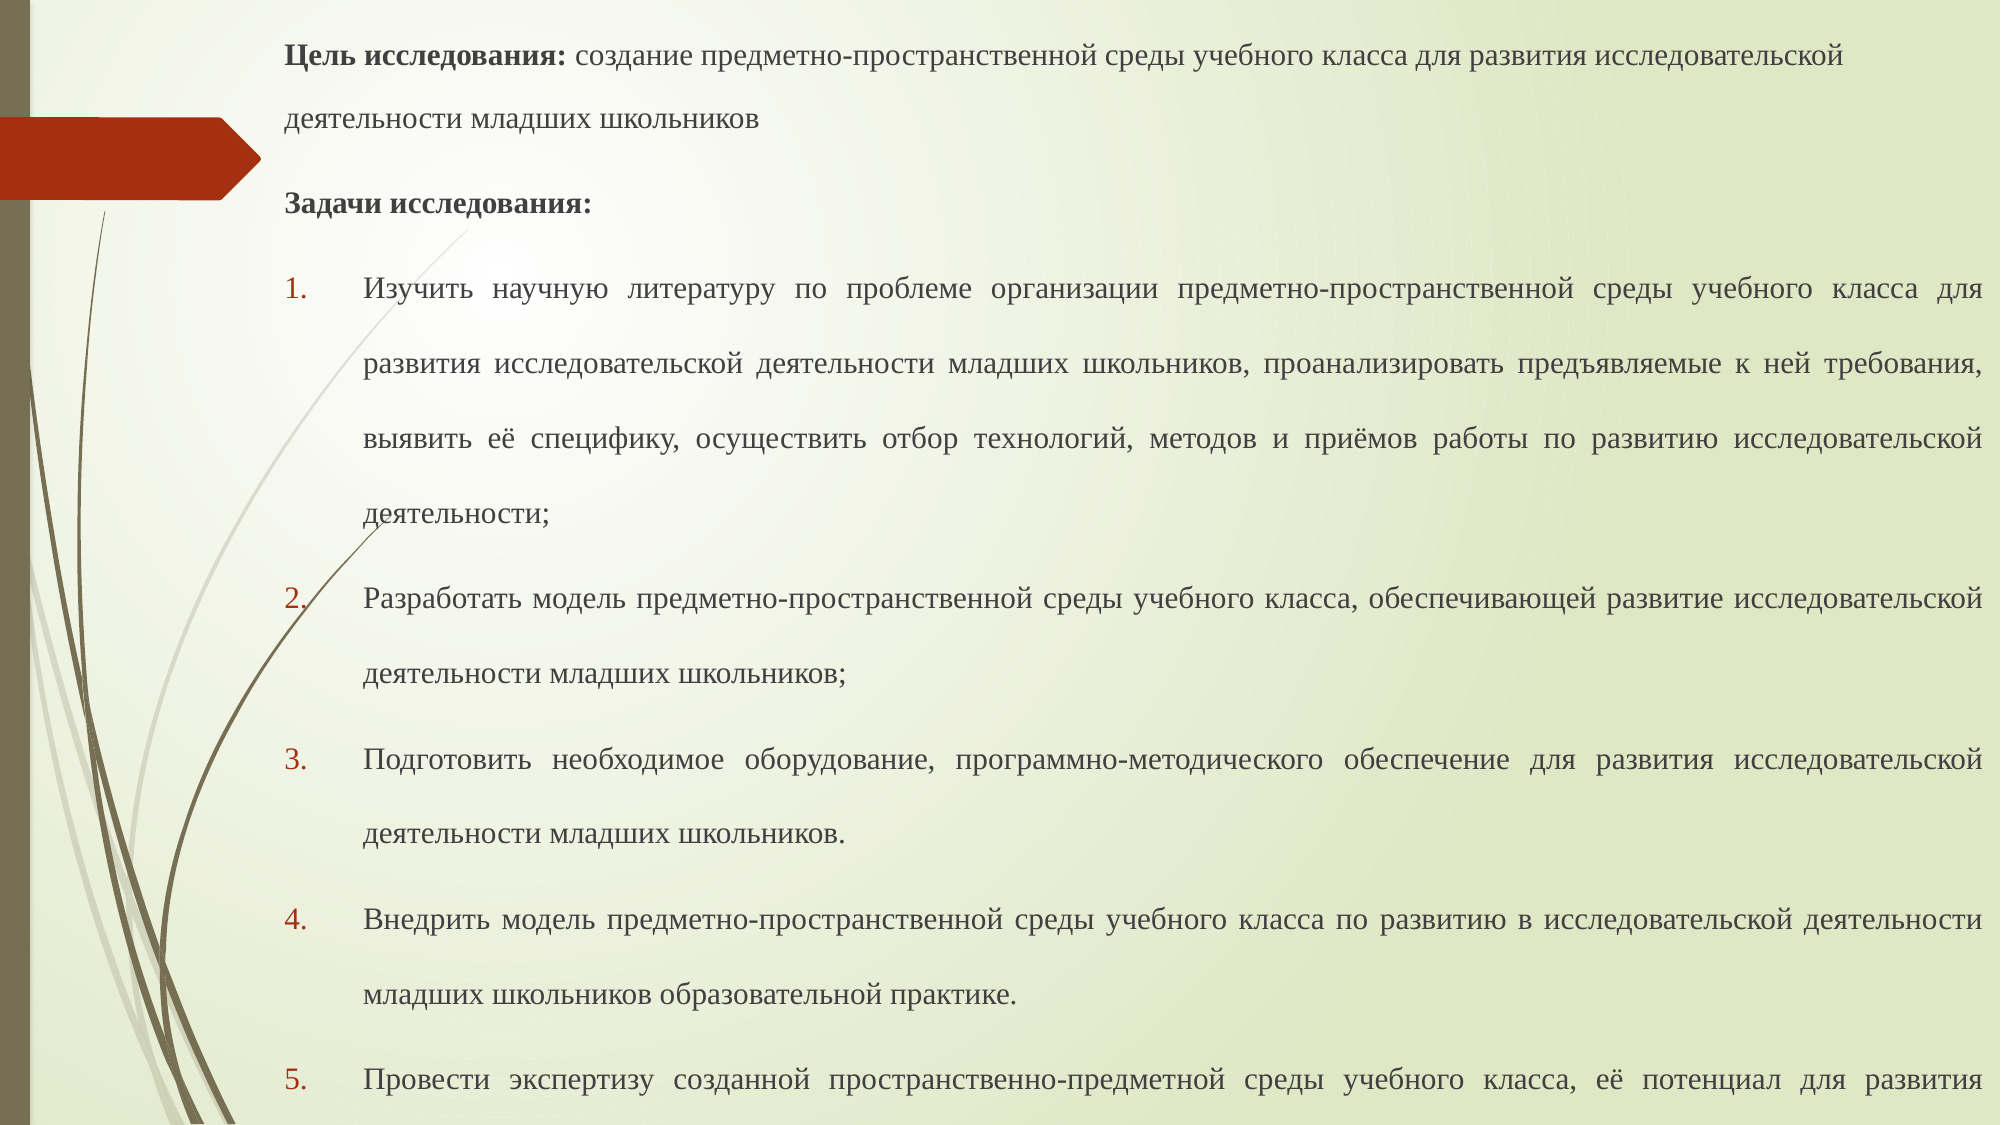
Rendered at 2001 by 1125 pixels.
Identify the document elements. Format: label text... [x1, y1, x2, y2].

list Цель исследования: создание предметно-пространственной среды учебного класса для развития исследовательской деятельности младших школьников Задачи исследования: Изучить научную литературу по проблеме организации предметно-пространственной среды учебного класса для развития исследовательской деятельности младших школьников, проанализировать предъявляемые к ней требования, выявить её специфику, осуществить отбор технологий, методов и приёмов работы по развитию исследовательской деятельности; Разработать модель предметно-пространственной среды учебного класса, обеспечивающей развитие исследовательской деятельности младших школьников; Подготовить необходимое оборудование, программно-методического обеспечение для развития исследовательской деятельности младших школьников. Внедрить модель предметно-пространственной среды учебного класса по развитию в исследовательской деятельности младших школьников образовательной практике. Провести экспертизу созданной пространственно-предметной среды учебного класса, её потенциал для развития исследовательской деятельности младших школьников. [269, 0, 2000, 1125]
